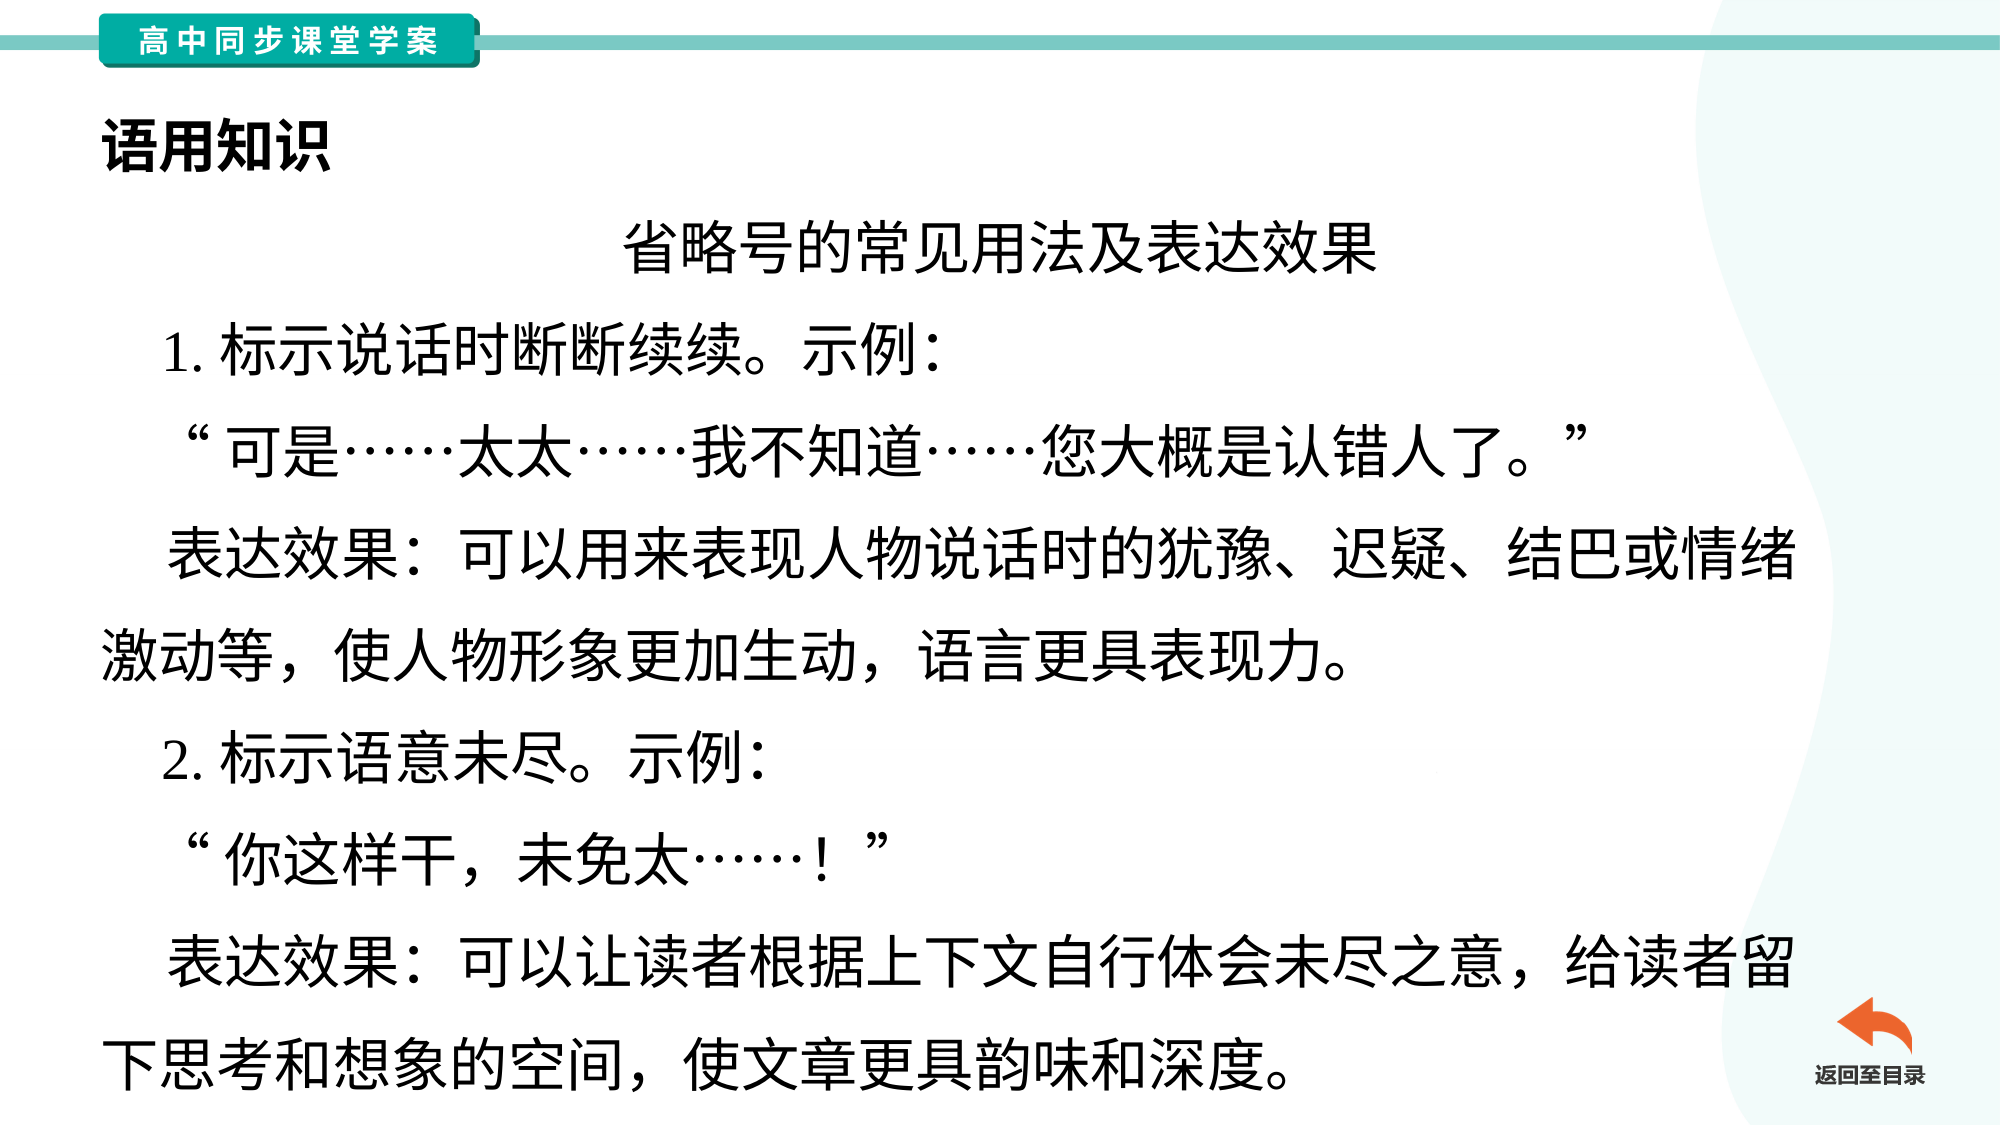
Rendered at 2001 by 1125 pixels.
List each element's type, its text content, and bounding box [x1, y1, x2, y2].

picture [0, 0, 2000, 1125]
text_box 语用知识 省略号的常见用法及表达效果 1.标示说话时断断续续。示例： “可是……太太……我不知道……您大概是认错人了。” 表达效果：可以用来表现人物说话时的犹豫、迟疑、结巴或情绪 激动等，使人物形象更加生动，语言更具表现力。 2.标示语意未尽。示例： “你这样干，未免太……！” 表达效果：可以让读者根据上下文自行体会未尽之意，给读者留 下思考和想象的空间，使文章更具韵味和深度。 [100, 76, 1899, 1098]
